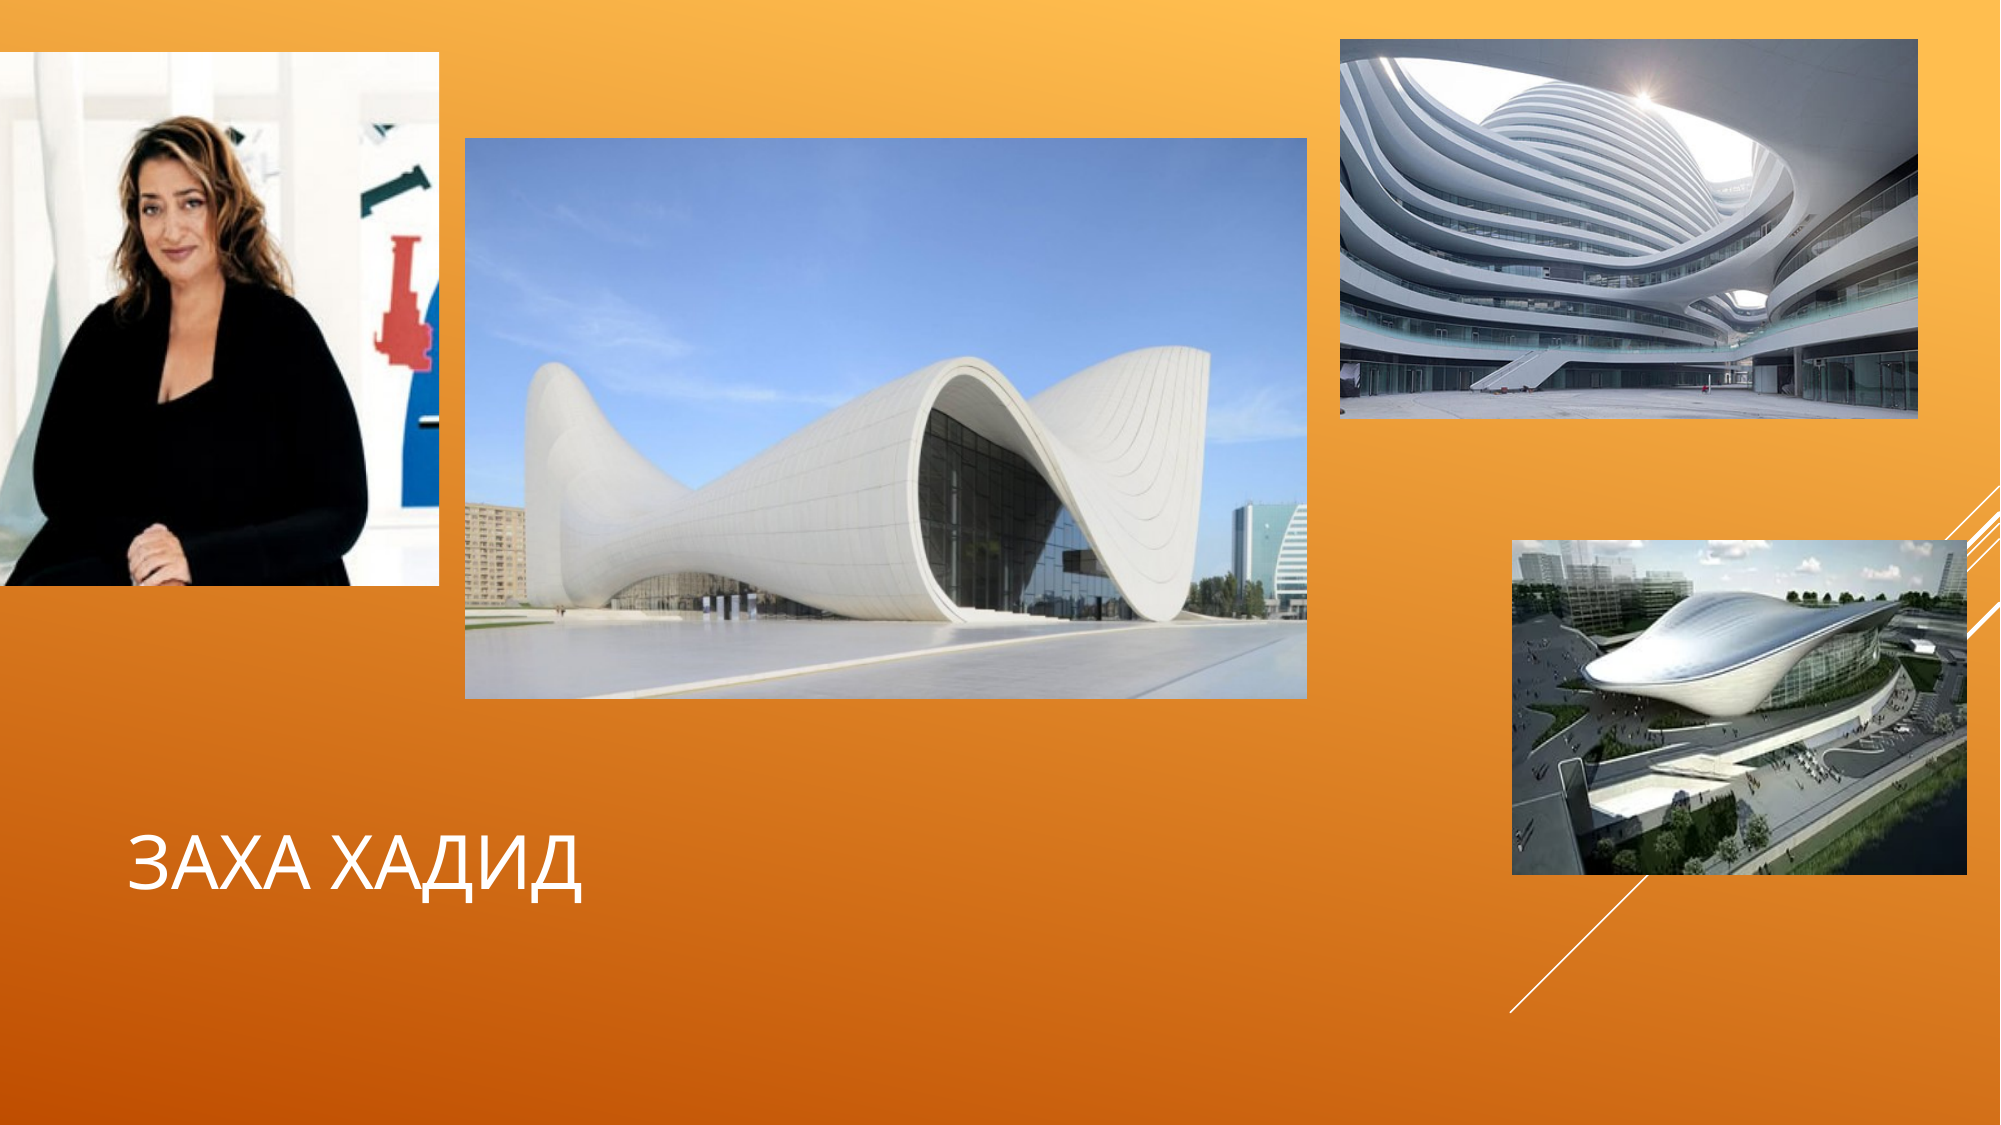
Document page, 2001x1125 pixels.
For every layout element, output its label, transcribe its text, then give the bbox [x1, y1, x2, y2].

picture [465, 137, 1307, 699]
picture [1511, 540, 1967, 876]
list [0, 51, 440, 586]
title Заха хадид [112, 736, 1513, 984]
picture [1340, 39, 1918, 419]
